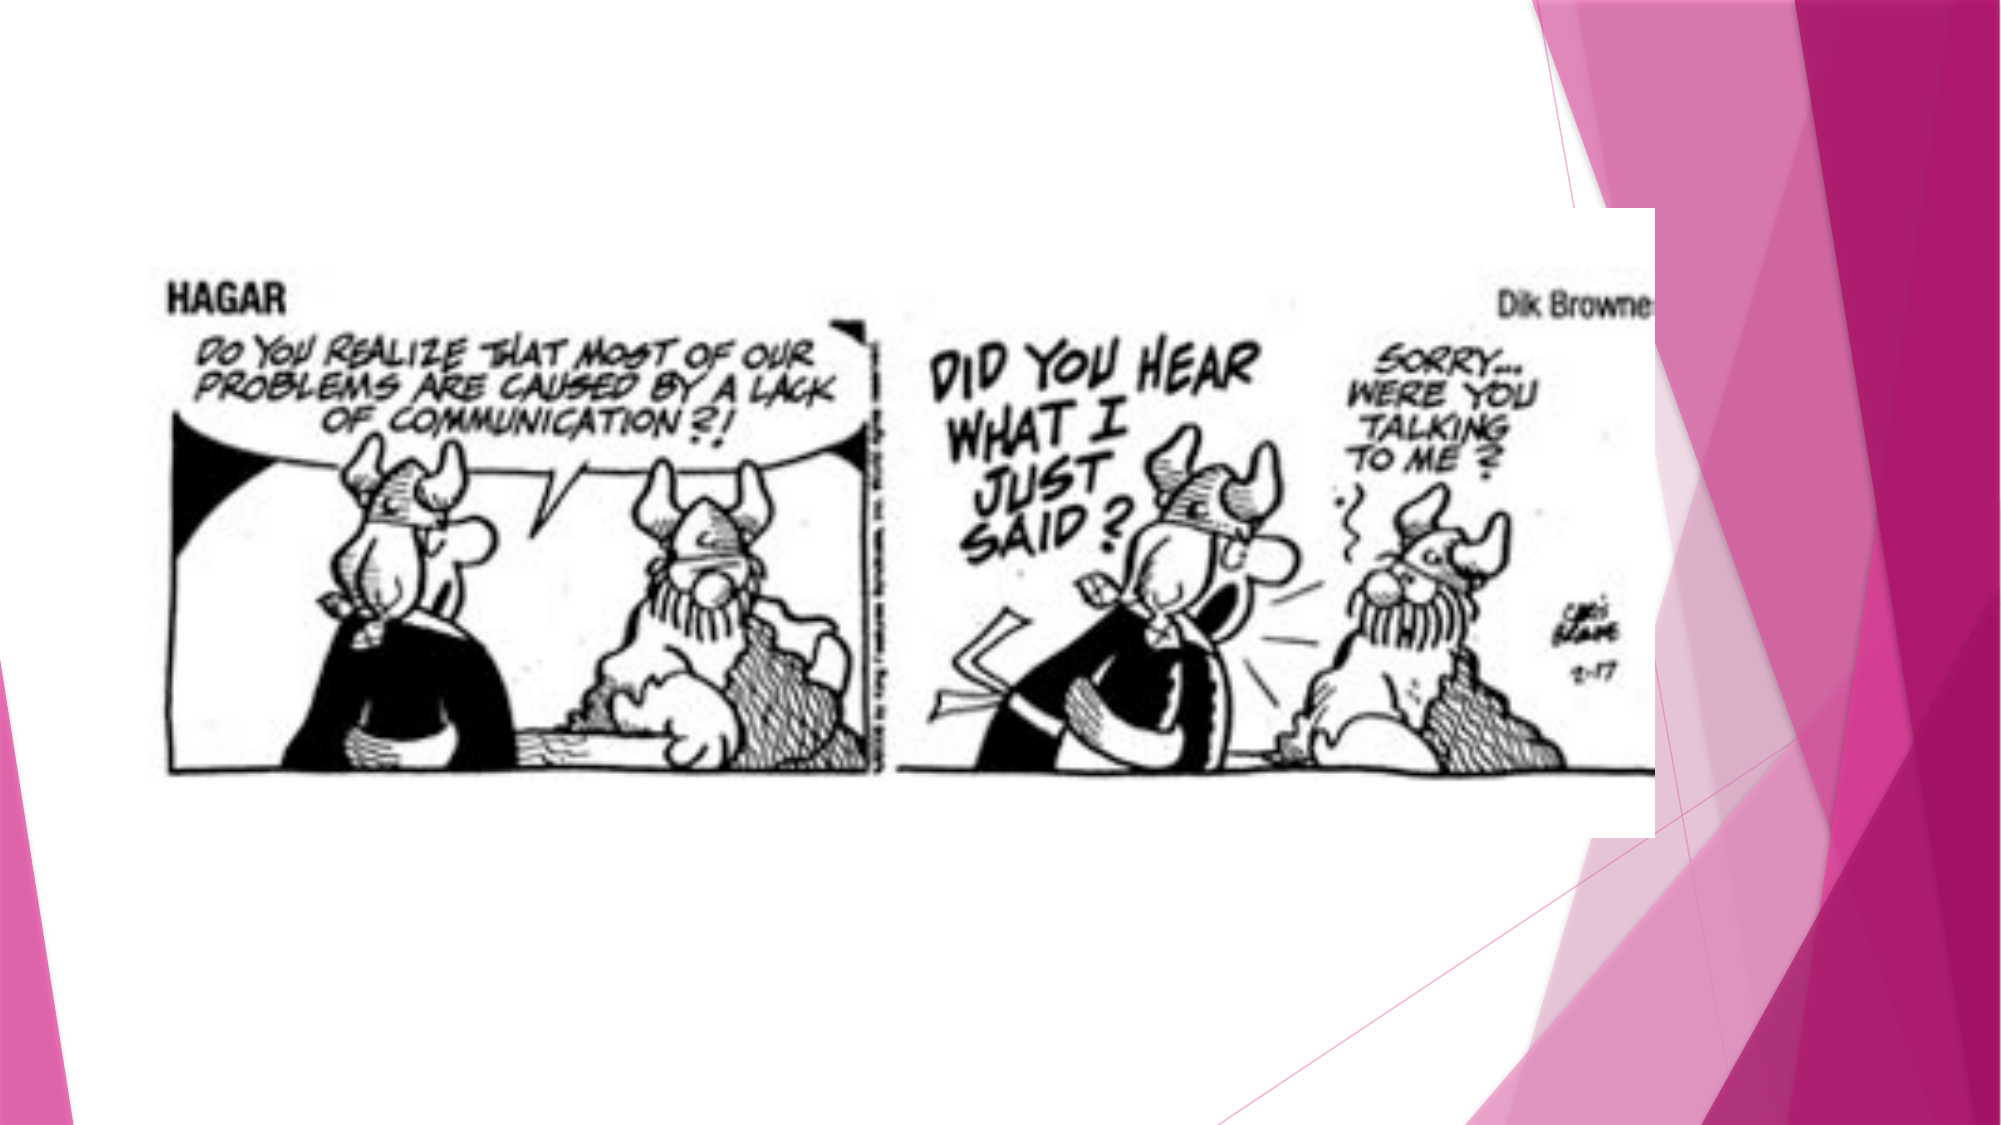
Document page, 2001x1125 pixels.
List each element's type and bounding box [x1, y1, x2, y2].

list [90, 207, 1656, 838]
